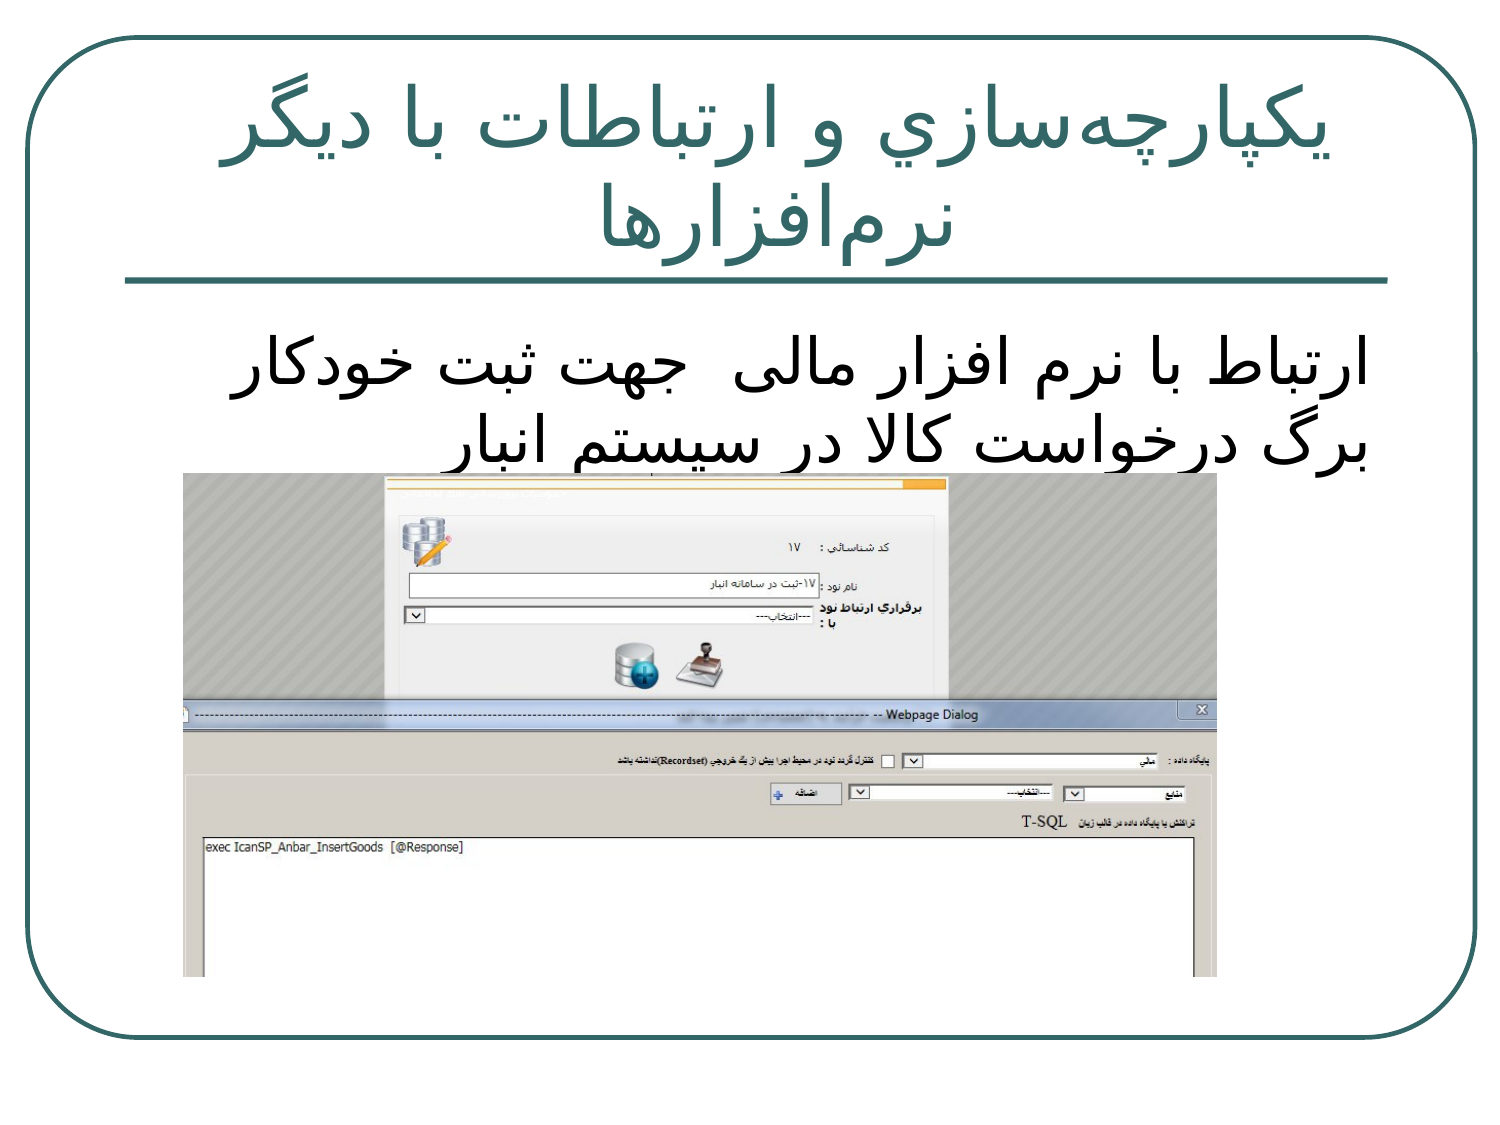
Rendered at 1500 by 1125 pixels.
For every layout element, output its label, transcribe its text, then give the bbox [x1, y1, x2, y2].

picture [182, 473, 1217, 977]
list ارتباط با نرم افزار مالی جهت ثبت خودکار برگ درخواست کالا در سیستم انبار [125, 312, 1388, 975]
title يكپارچه‌سازي و ارتباطات با ديگر نرم‌افزارها [112, 83, 1443, 272]
